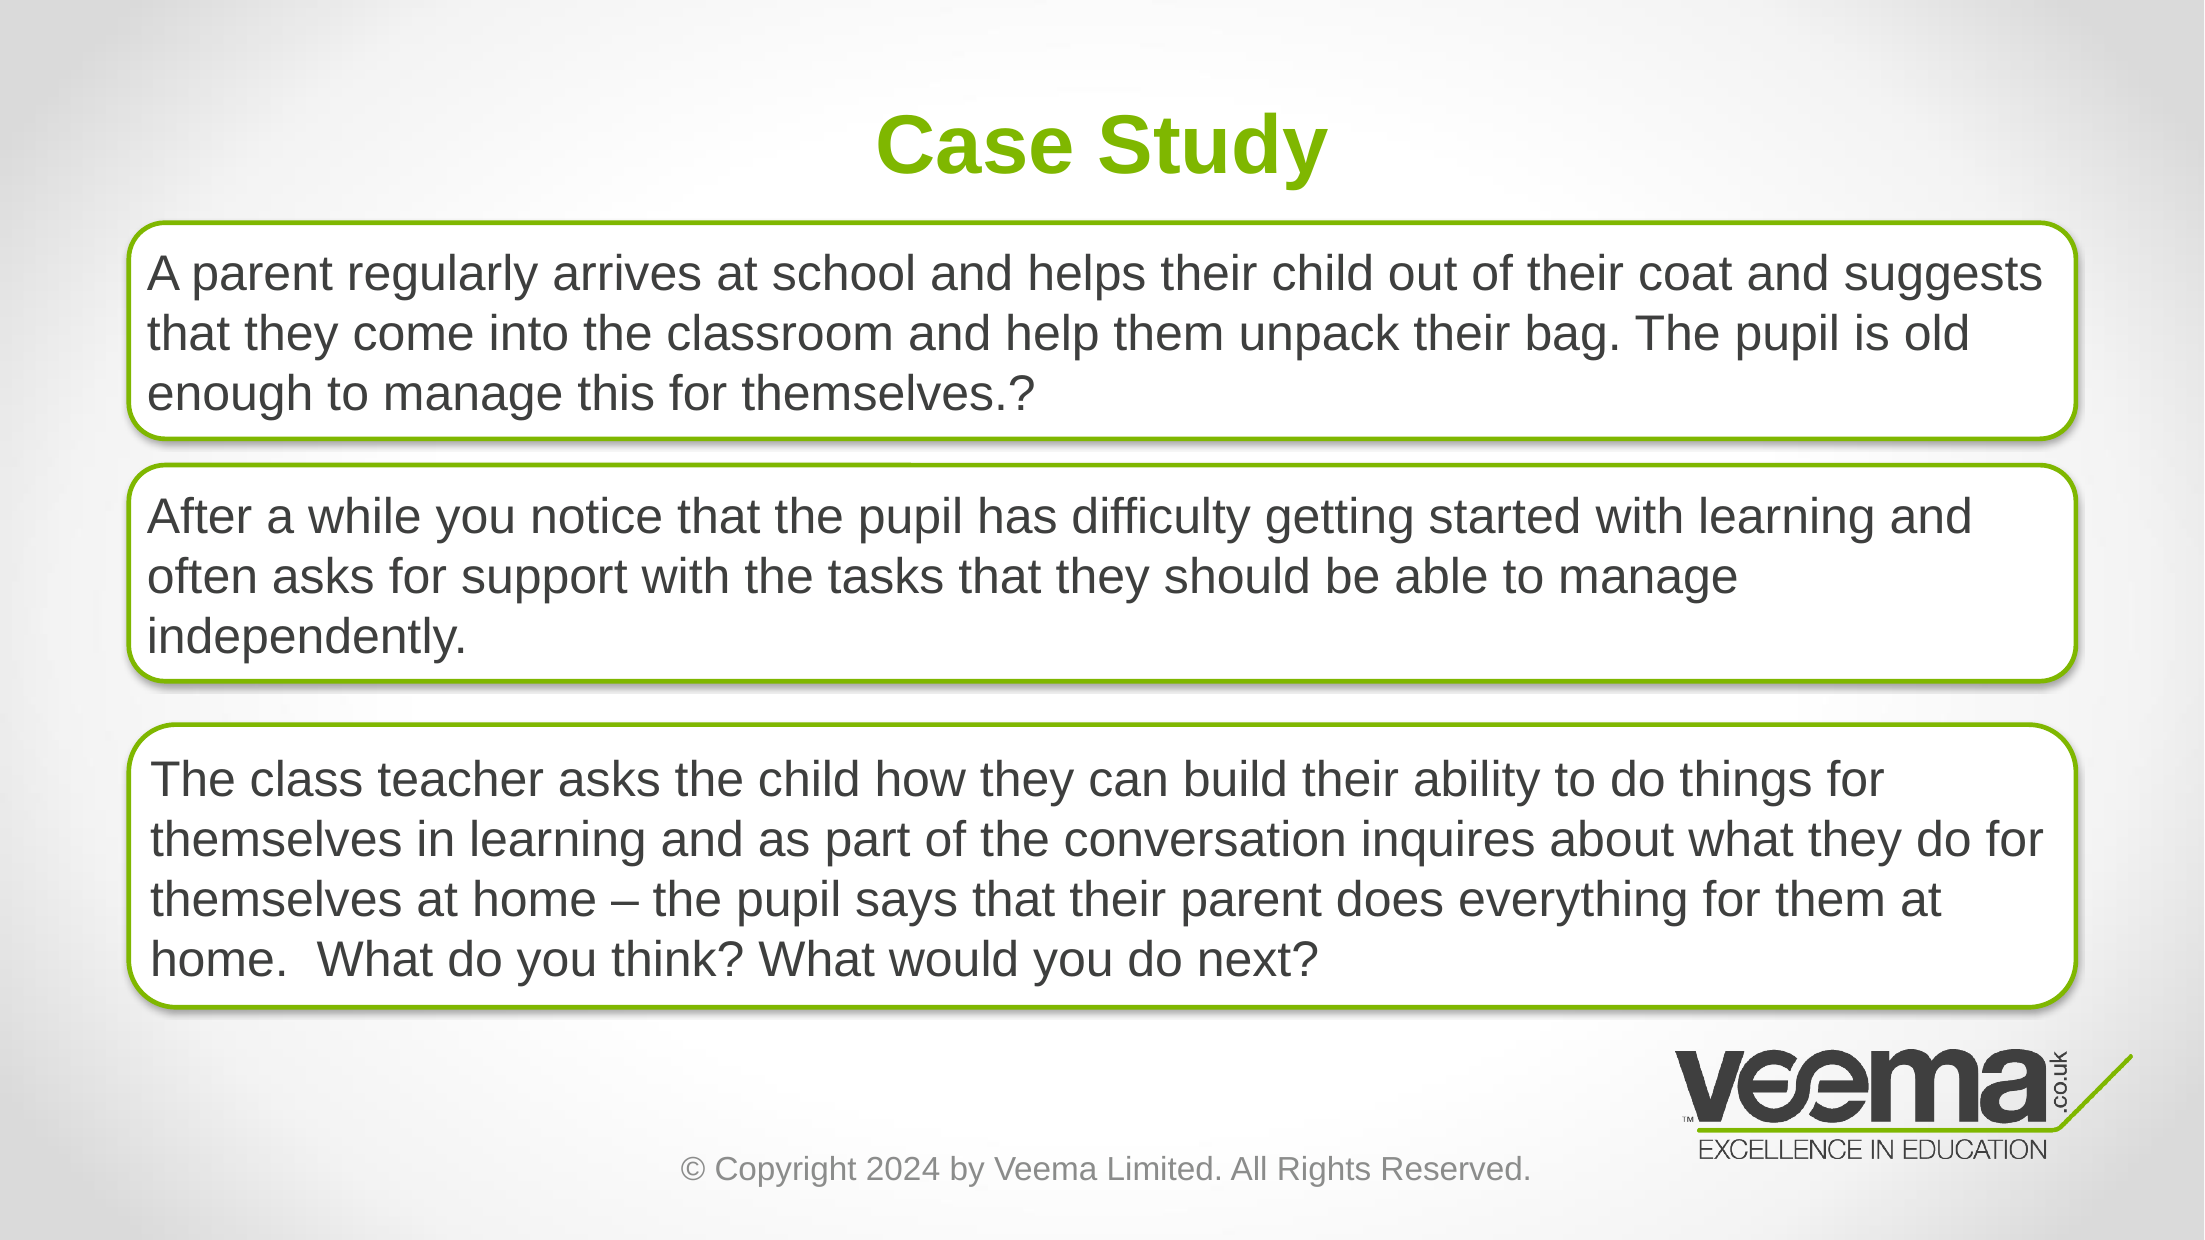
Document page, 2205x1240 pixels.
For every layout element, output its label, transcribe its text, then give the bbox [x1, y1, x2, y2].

title Case Study [109, 82, 2095, 290]
text_box After a while you notice that the pupil has difficulty getting started with learning and often asks for support with the tasks that they should be able to manage independently. [128, 465, 2076, 682]
text_box A parent regularly arrives at school and helps their child out of their coat and suggests that they come into the classroom and help them unpack their bag. The pupil is old enough to manage this for themselves.? [128, 222, 2076, 439]
picture [0, 0, 2205, 1240]
text_box The class teacher asks the child how they can build their ability to do things for themselves in learning and as part of the conversation inquires about what they do for themselves at home – the pupil says that their parent does everything for them at home. What do you think? What would you do next? [128, 724, 2076, 1008]
